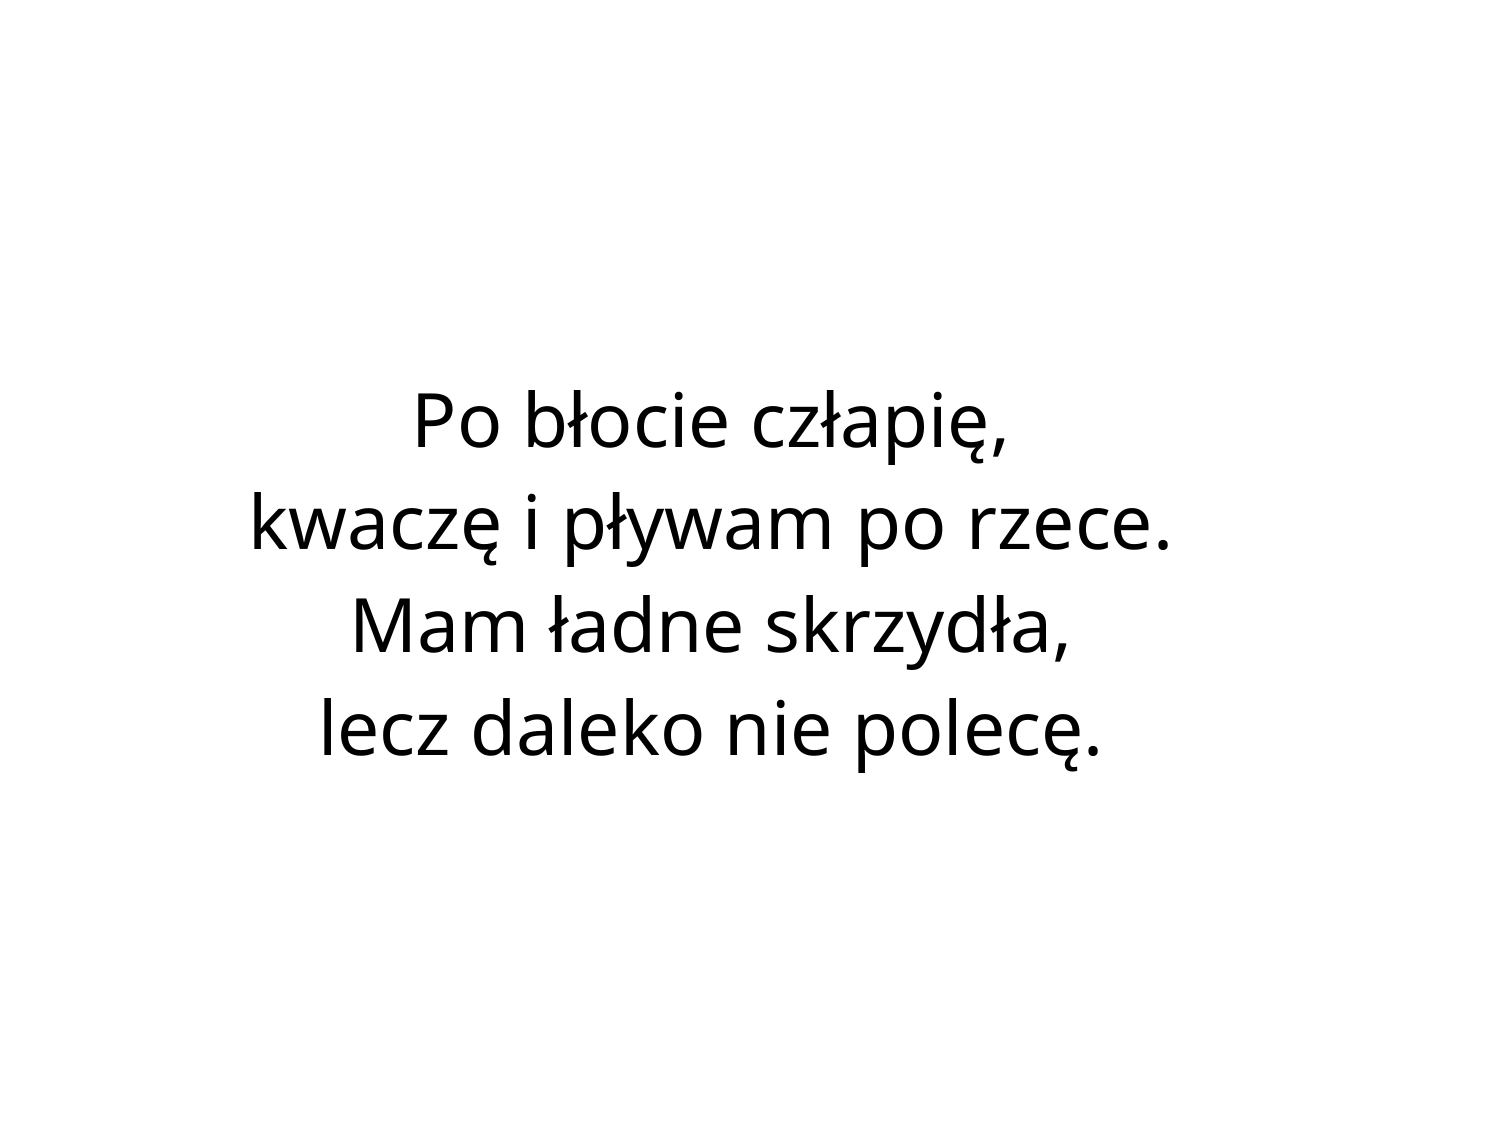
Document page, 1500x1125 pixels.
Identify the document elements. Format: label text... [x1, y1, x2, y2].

list Po błocie człapię, kwaczę i pływam po rzece. Mam ładne skrzydła, lecz daleko nie polecę. [75, 262, 1348, 1062]
